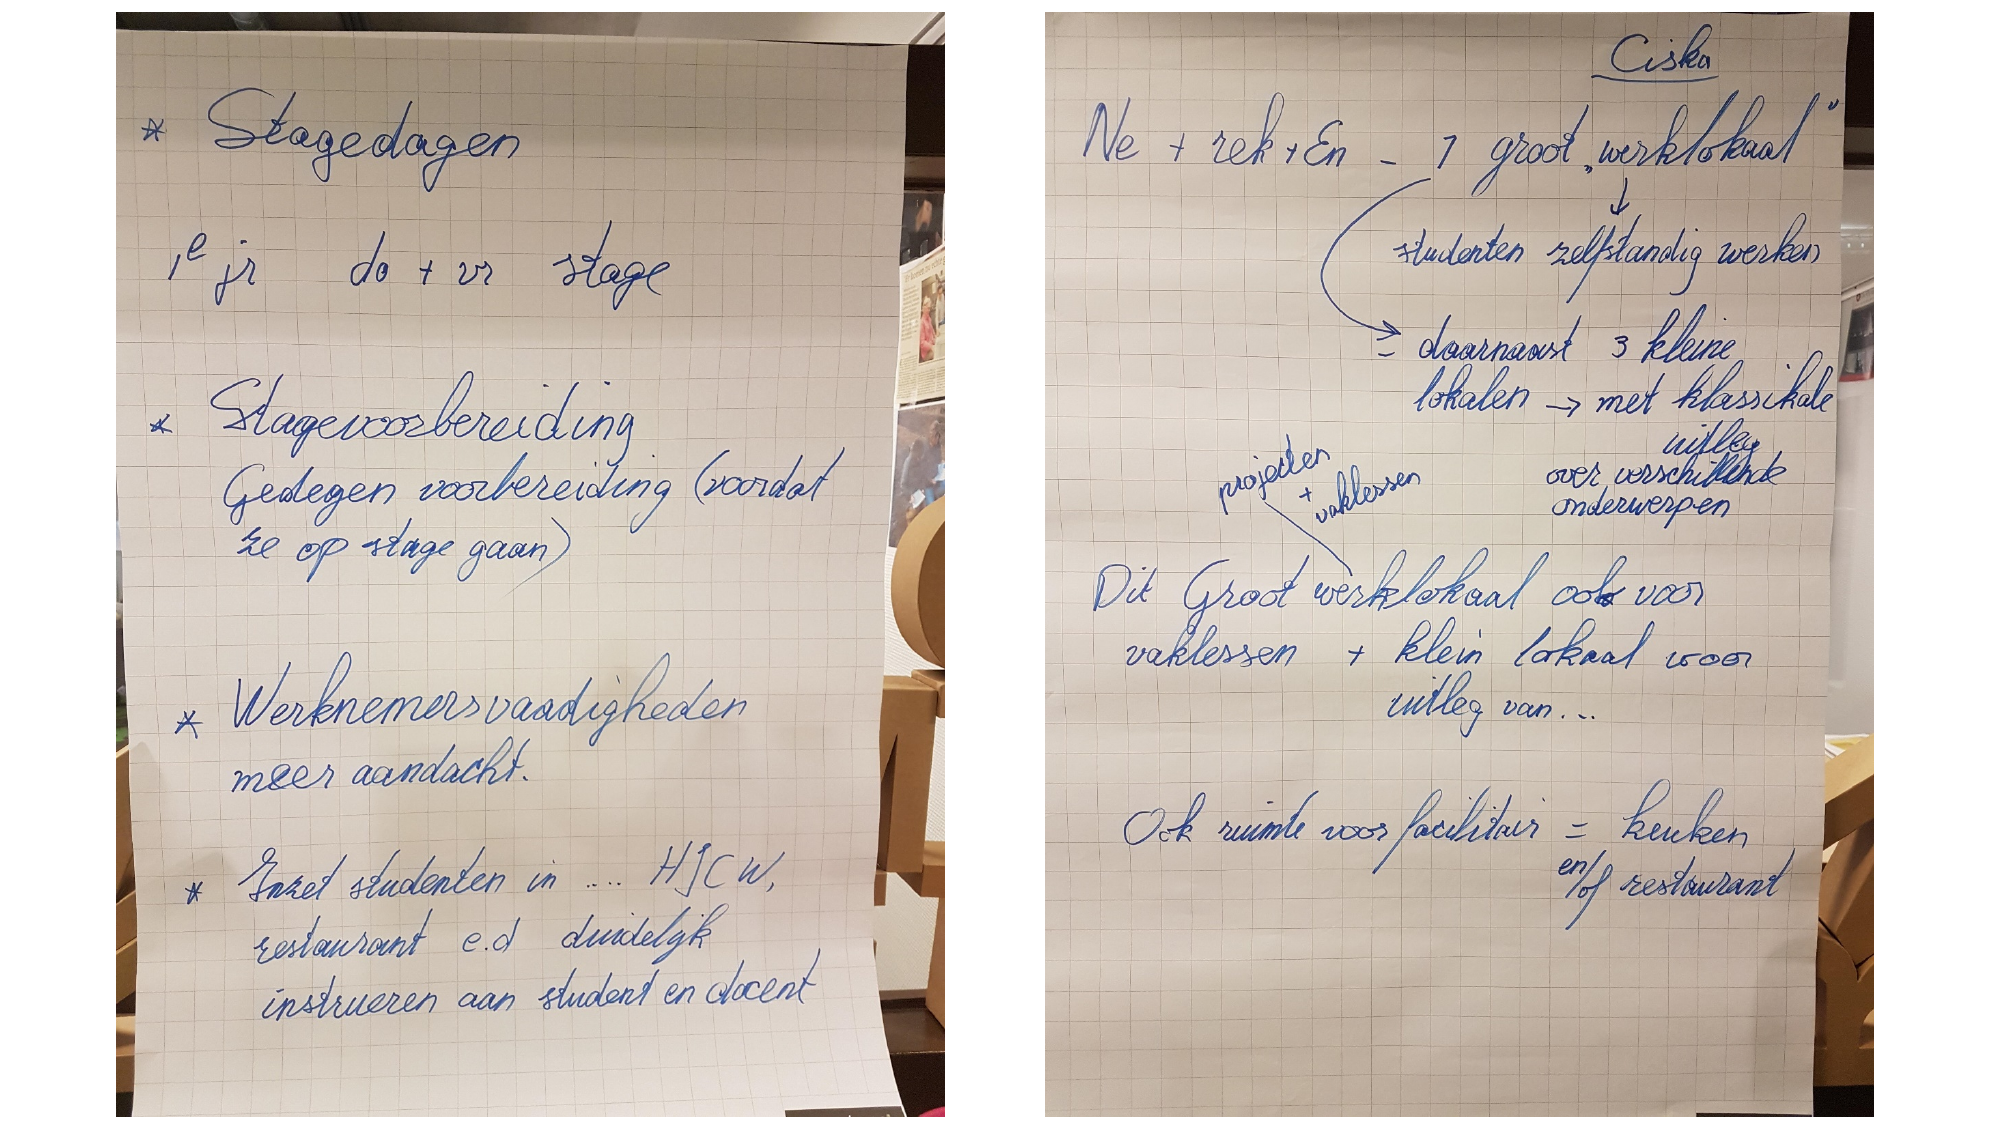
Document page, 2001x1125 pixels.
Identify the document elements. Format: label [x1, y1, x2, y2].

picture [116, 12, 945, 1117]
picture [1045, 12, 1874, 1117]
